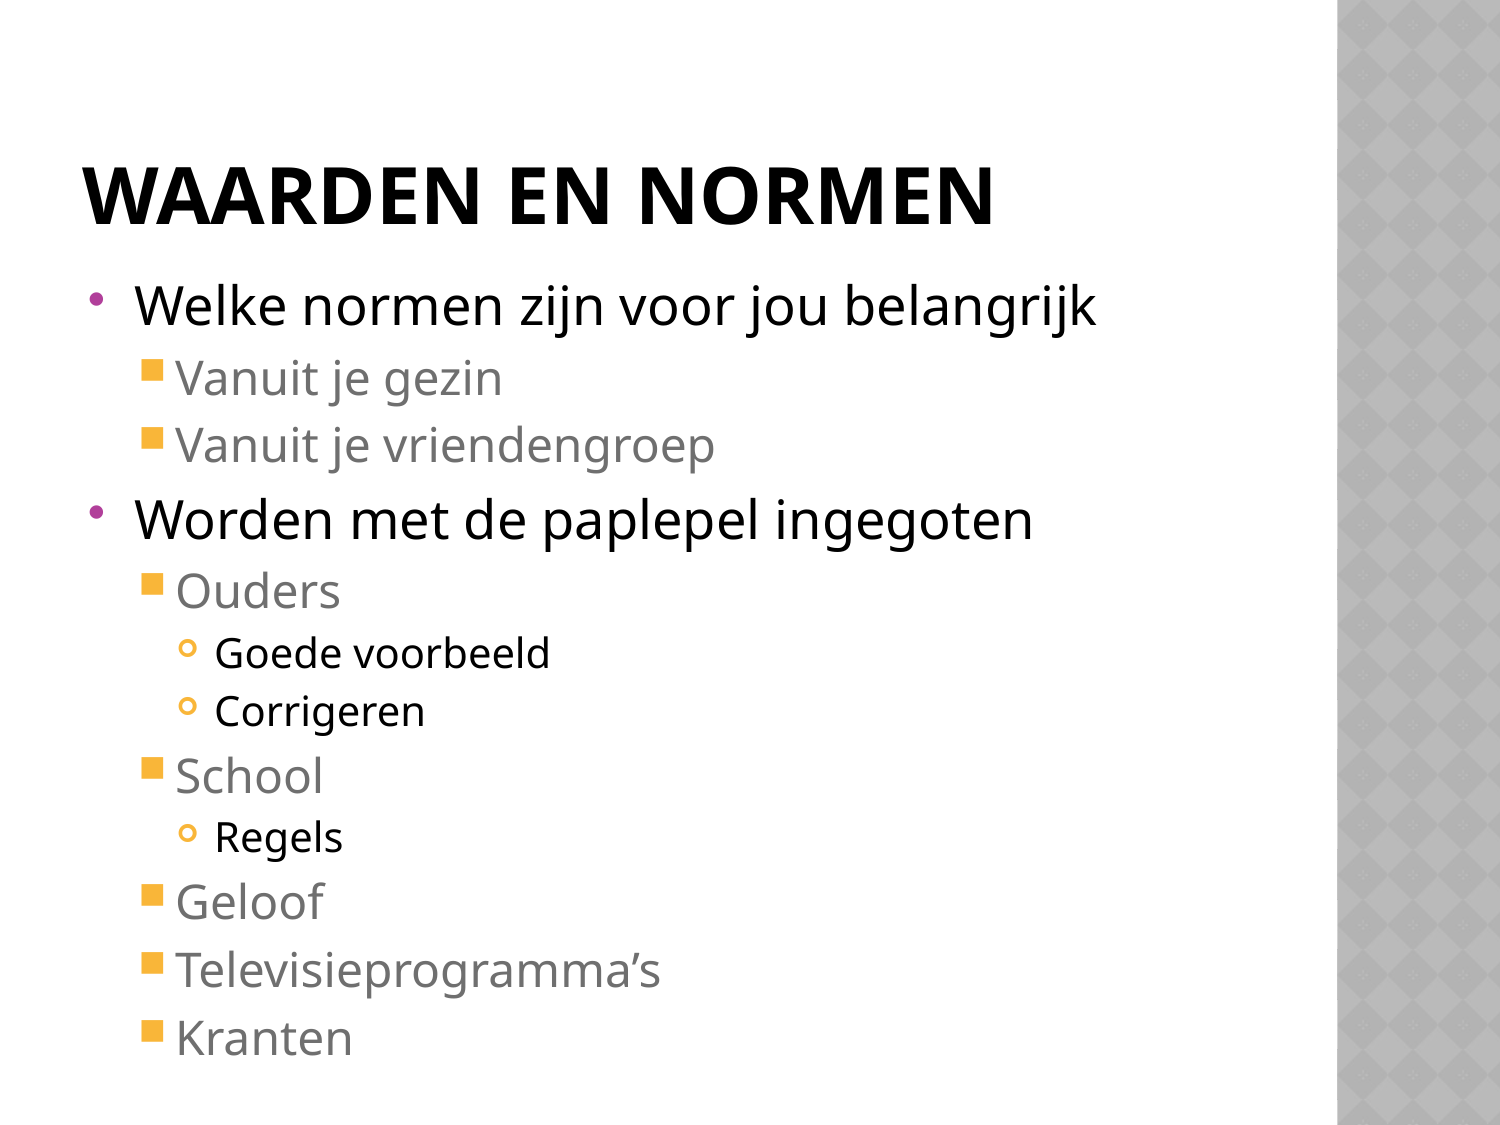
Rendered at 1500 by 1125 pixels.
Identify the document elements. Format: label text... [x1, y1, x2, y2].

title Waarden en normen [75, 52, 1263, 240]
list Welke normen zijn voor jou belangrijk Vanuit je gezin Vanuit je vriendengroep Worden met de paplepel ingegoten Ouders Goede voorbeeld Corrigeren School Regels Geloof Televisieprogramma’s Kranten [75, 264, 1388, 1094]
